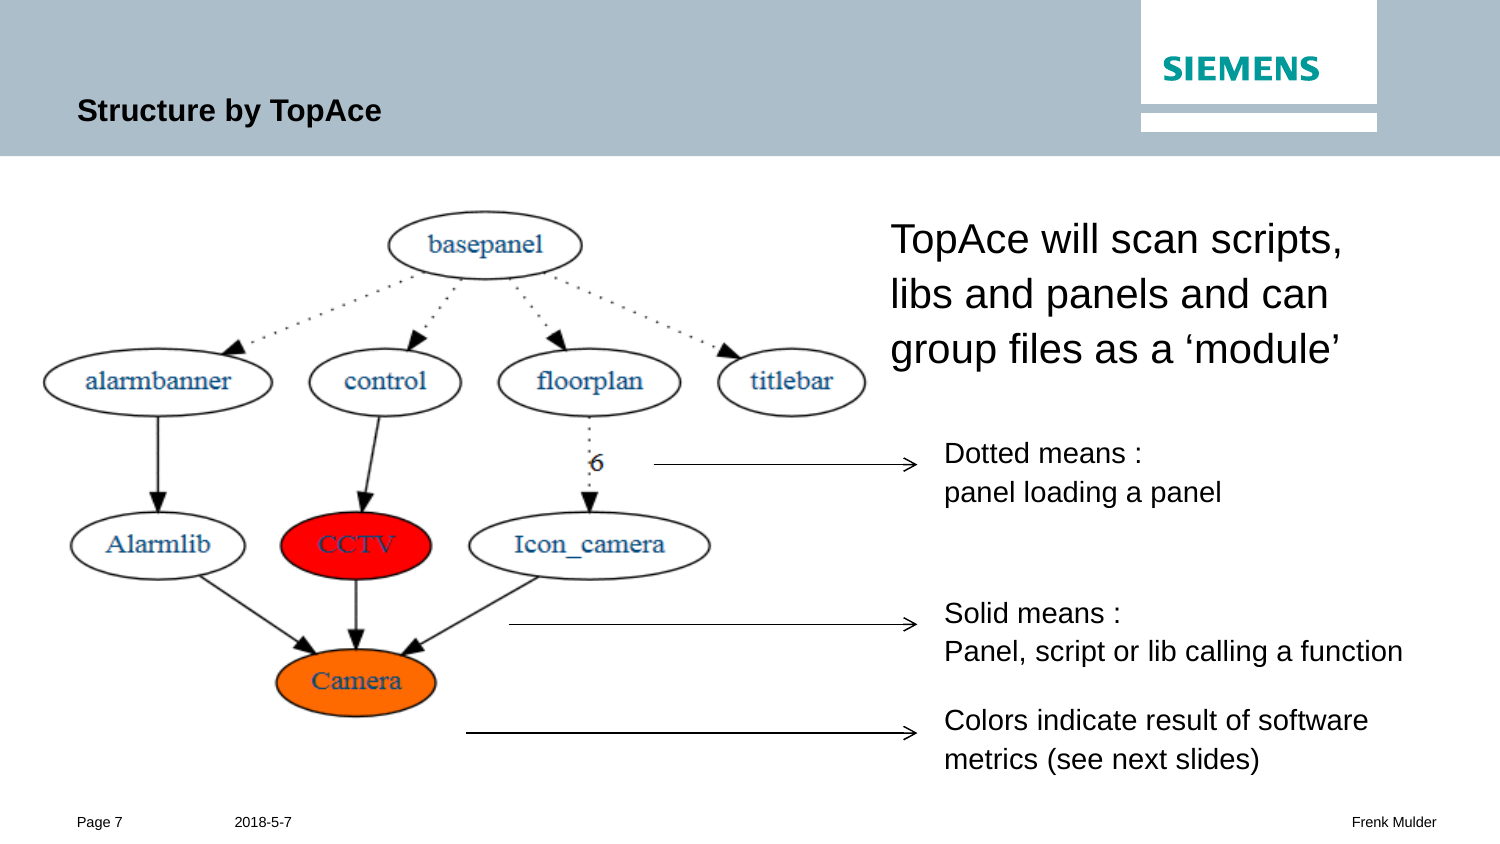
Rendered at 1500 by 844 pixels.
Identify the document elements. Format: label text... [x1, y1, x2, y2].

text_box Solid means : Panel, script or lib calling a function [944, 590, 1455, 668]
text_box Dotted means : panel loading a panel [944, 430, 1455, 508]
text_box Colors indicate result of software metrics (see next slides) [944, 698, 1455, 775]
picture [41, 191, 891, 734]
title Structure by TopAce [0, 0, 1500, 157]
text_box TopAce will scan scripts, libs and panels and can group files as a ‘module’ [894, 206, 1402, 372]
